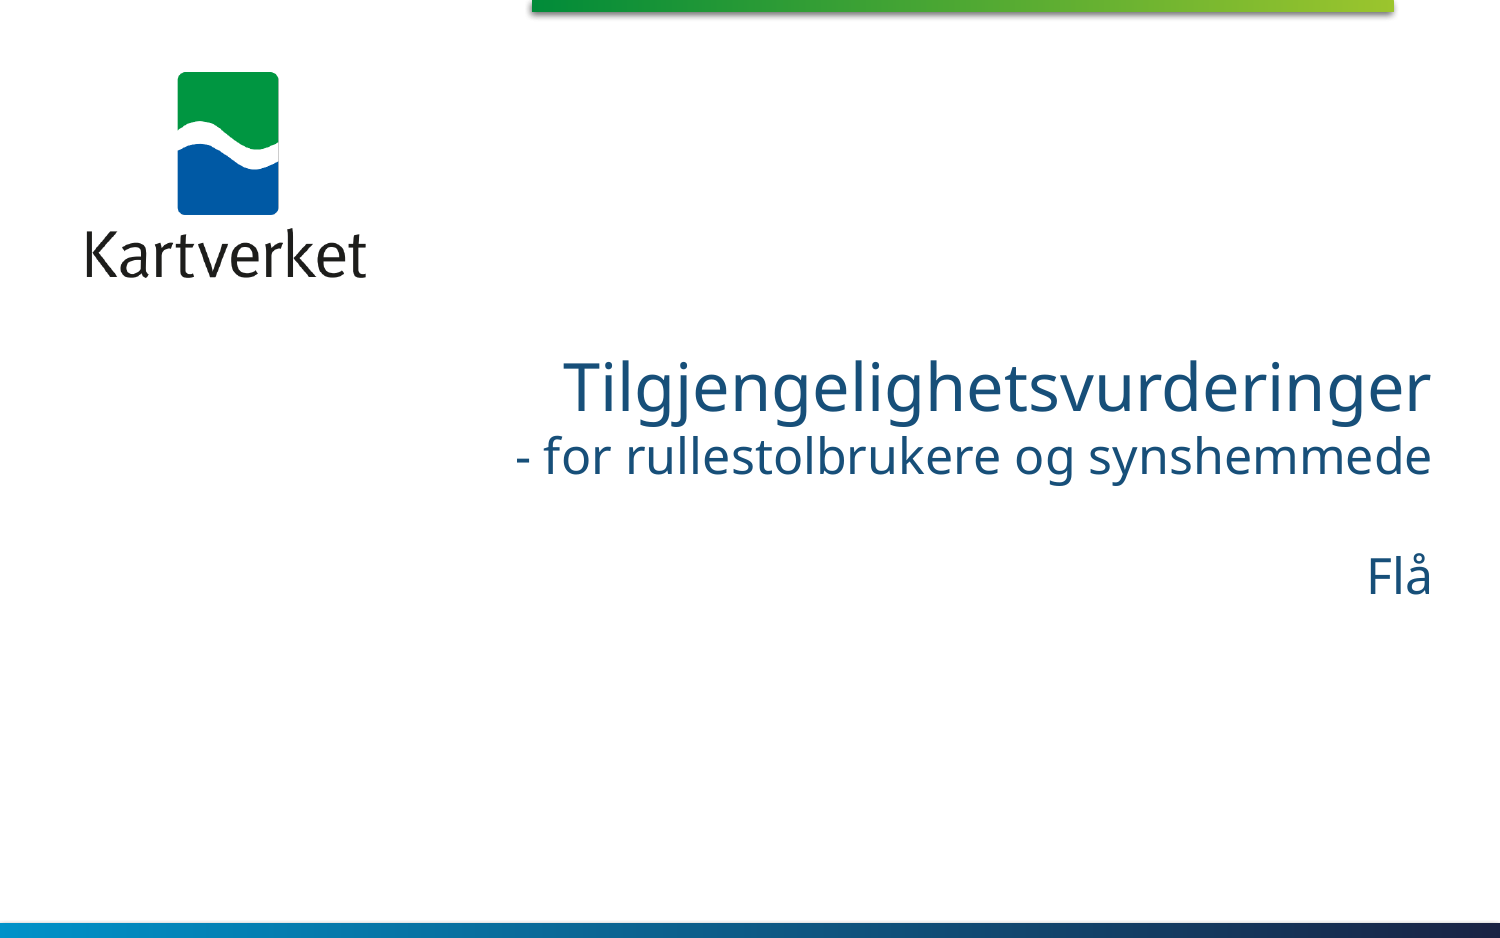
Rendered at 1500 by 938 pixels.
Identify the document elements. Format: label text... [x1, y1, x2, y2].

text_box Tilgjengelighetsvurderinger - for rullestolbrukere og synshemmede Flå [66, 337, 1449, 613]
